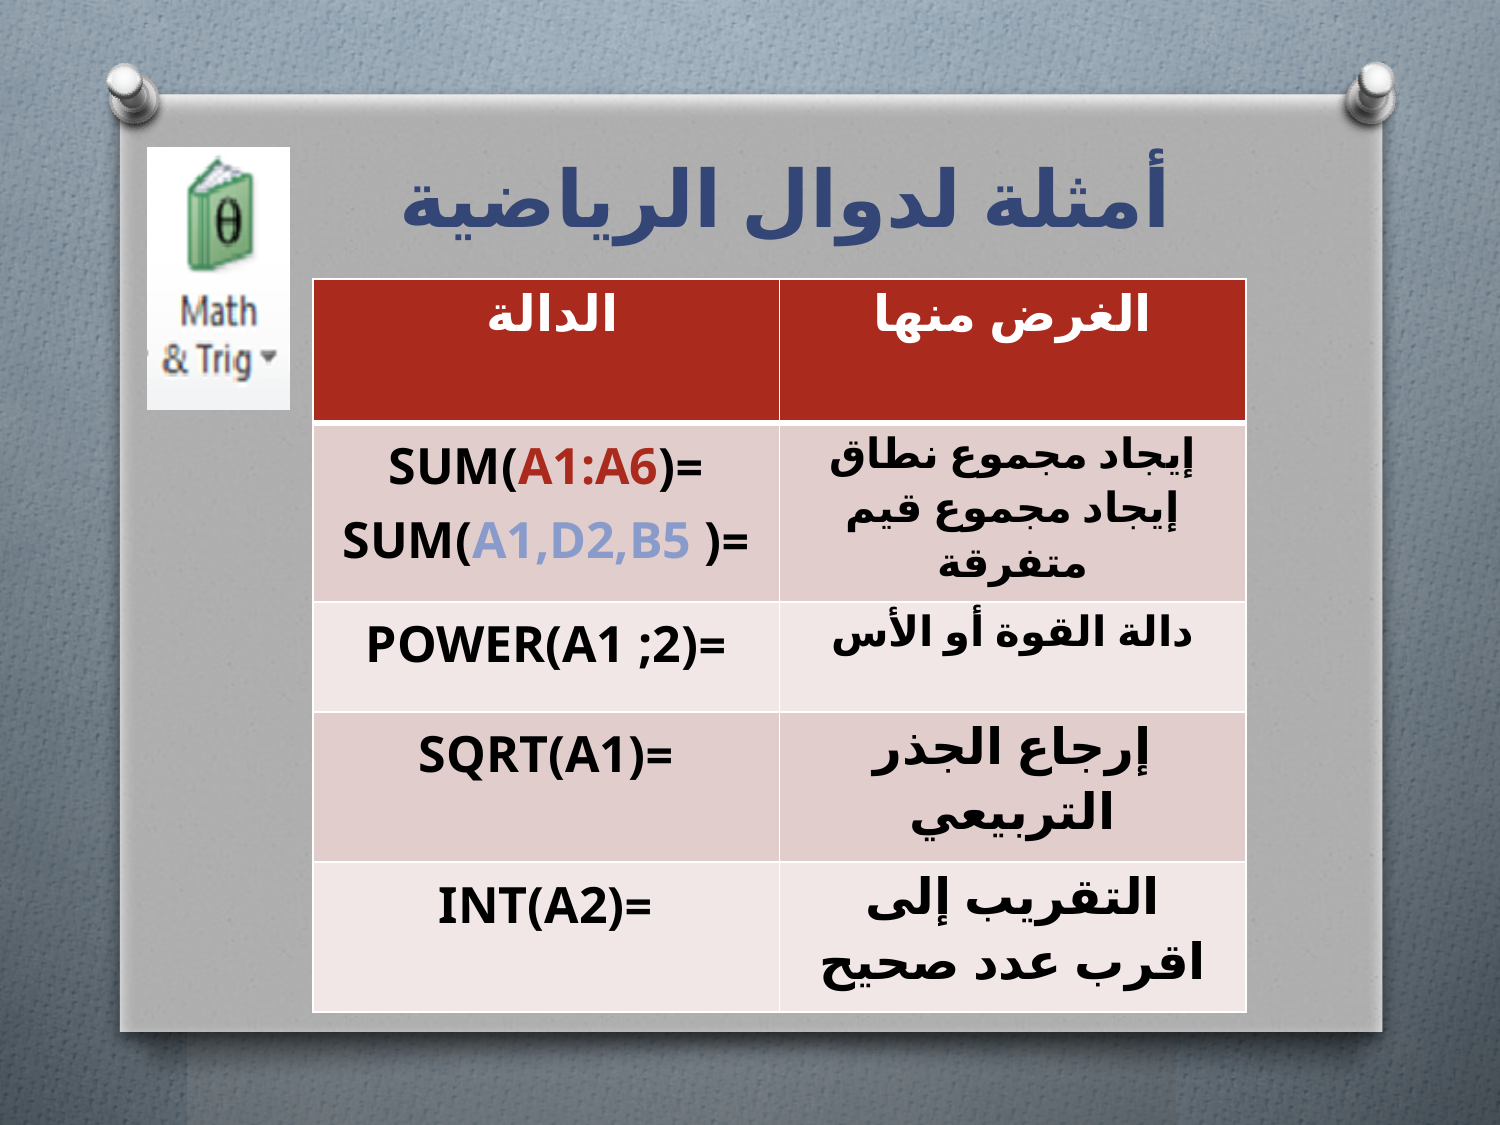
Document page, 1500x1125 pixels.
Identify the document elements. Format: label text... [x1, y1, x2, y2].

table_cell =POWER(A1 ;2) [314, 603, 779, 711]
table_cell إيجاد مجموع نطاق إيجاد مجموع قيم متفرقة [780, 426, 1245, 601]
table_cell =SQRT(A1) [314, 713, 779, 861]
table_cell =INT(A2) [314, 863, 779, 1011]
table_cell دالة القوة أو الأس [780, 603, 1245, 711]
text_box أمثلة لدوال الرياضية [371, 137, 1199, 268]
picture [75, 29, 290, 410]
table_header الغرض منها [780, 280, 1245, 420]
table_cell التقريب إلى اقرب عدد صحيح [780, 863, 1245, 1011]
table_cell =SUM(A1:A6) =SUM(A1,D2,B5 ) [314, 426, 779, 601]
table_header الدالة [314, 280, 779, 420]
picture [1317, 35, 1439, 156]
table_cell إرجاع الجذر التربيعي [780, 713, 1245, 861]
